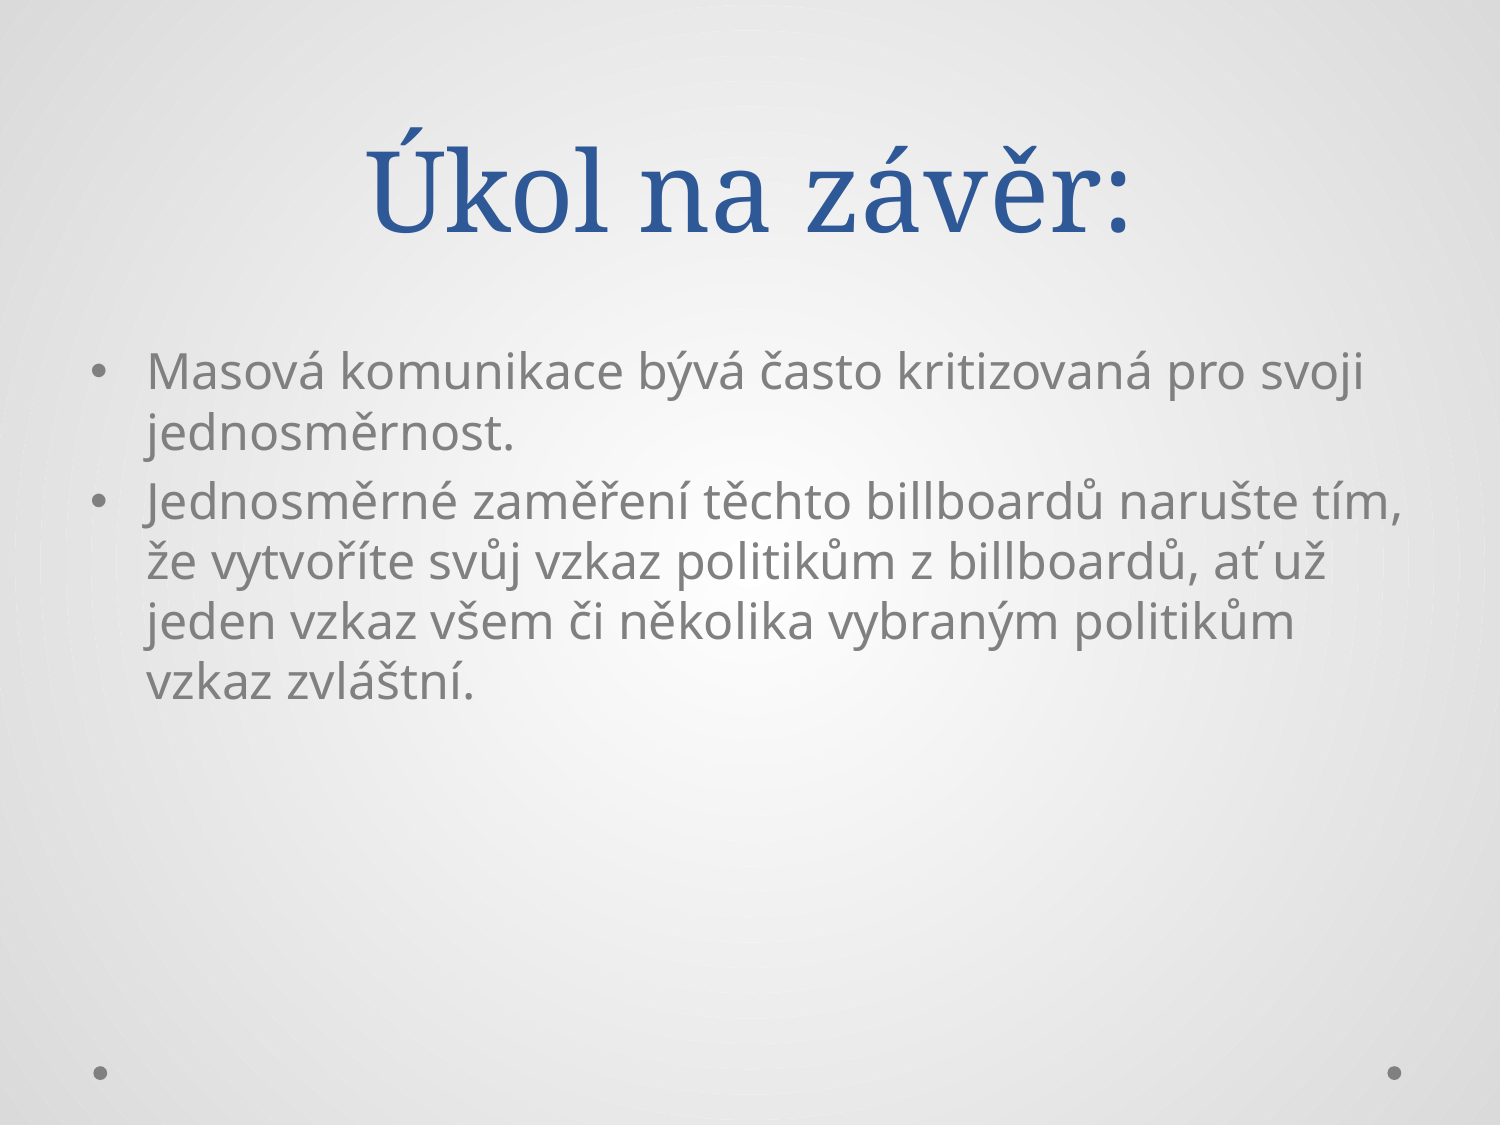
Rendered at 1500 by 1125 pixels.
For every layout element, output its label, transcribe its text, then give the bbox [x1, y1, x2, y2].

list Masová komunikace bývá často kritizovaná pro svoji jednosměrnost. Jednosměrné zaměření těchto billboardů narušte tím, že vytvoříte svůj vzkaz politikům z billboardů, ať už jeden vzkaz všem či několika vybraným politikům vzkaz zvláštní. [75, 262, 1425, 1005]
title Úkol na závěr: [75, 0, 1425, 262]
